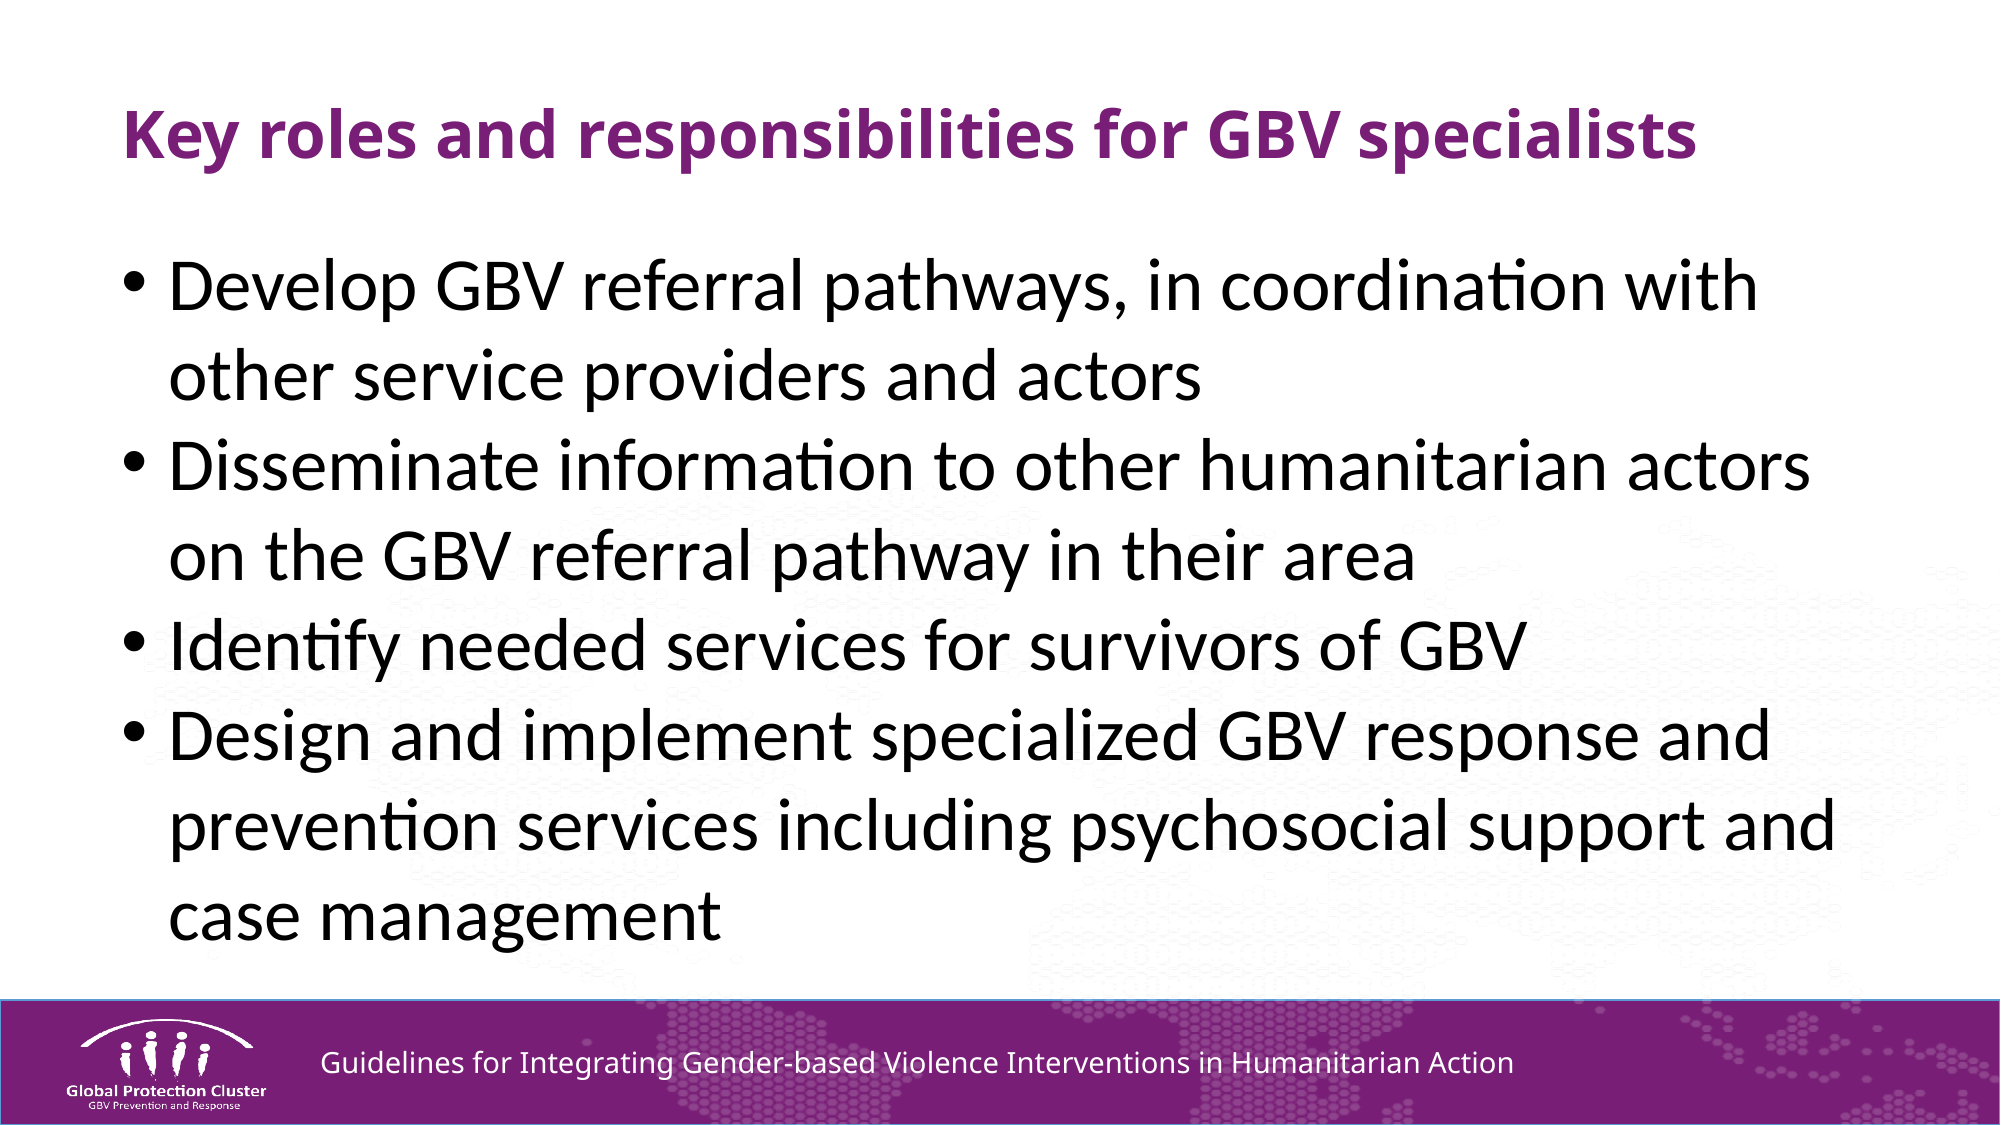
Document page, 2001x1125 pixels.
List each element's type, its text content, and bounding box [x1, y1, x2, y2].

picture [56, 254, 2001, 1125]
text_box Develop GBV referral pathways, in coordination with other service providers and actors Disseminate information to other humanitarian actors on the GBV referral pathway in their area Identify needed services for survivors of GBV Design and implement specialized GBV response and prevention services including psychosocial support and case management [106, 227, 1892, 963]
title Key roles and responsibilities for GBV specialists [106, 94, 1731, 227]
